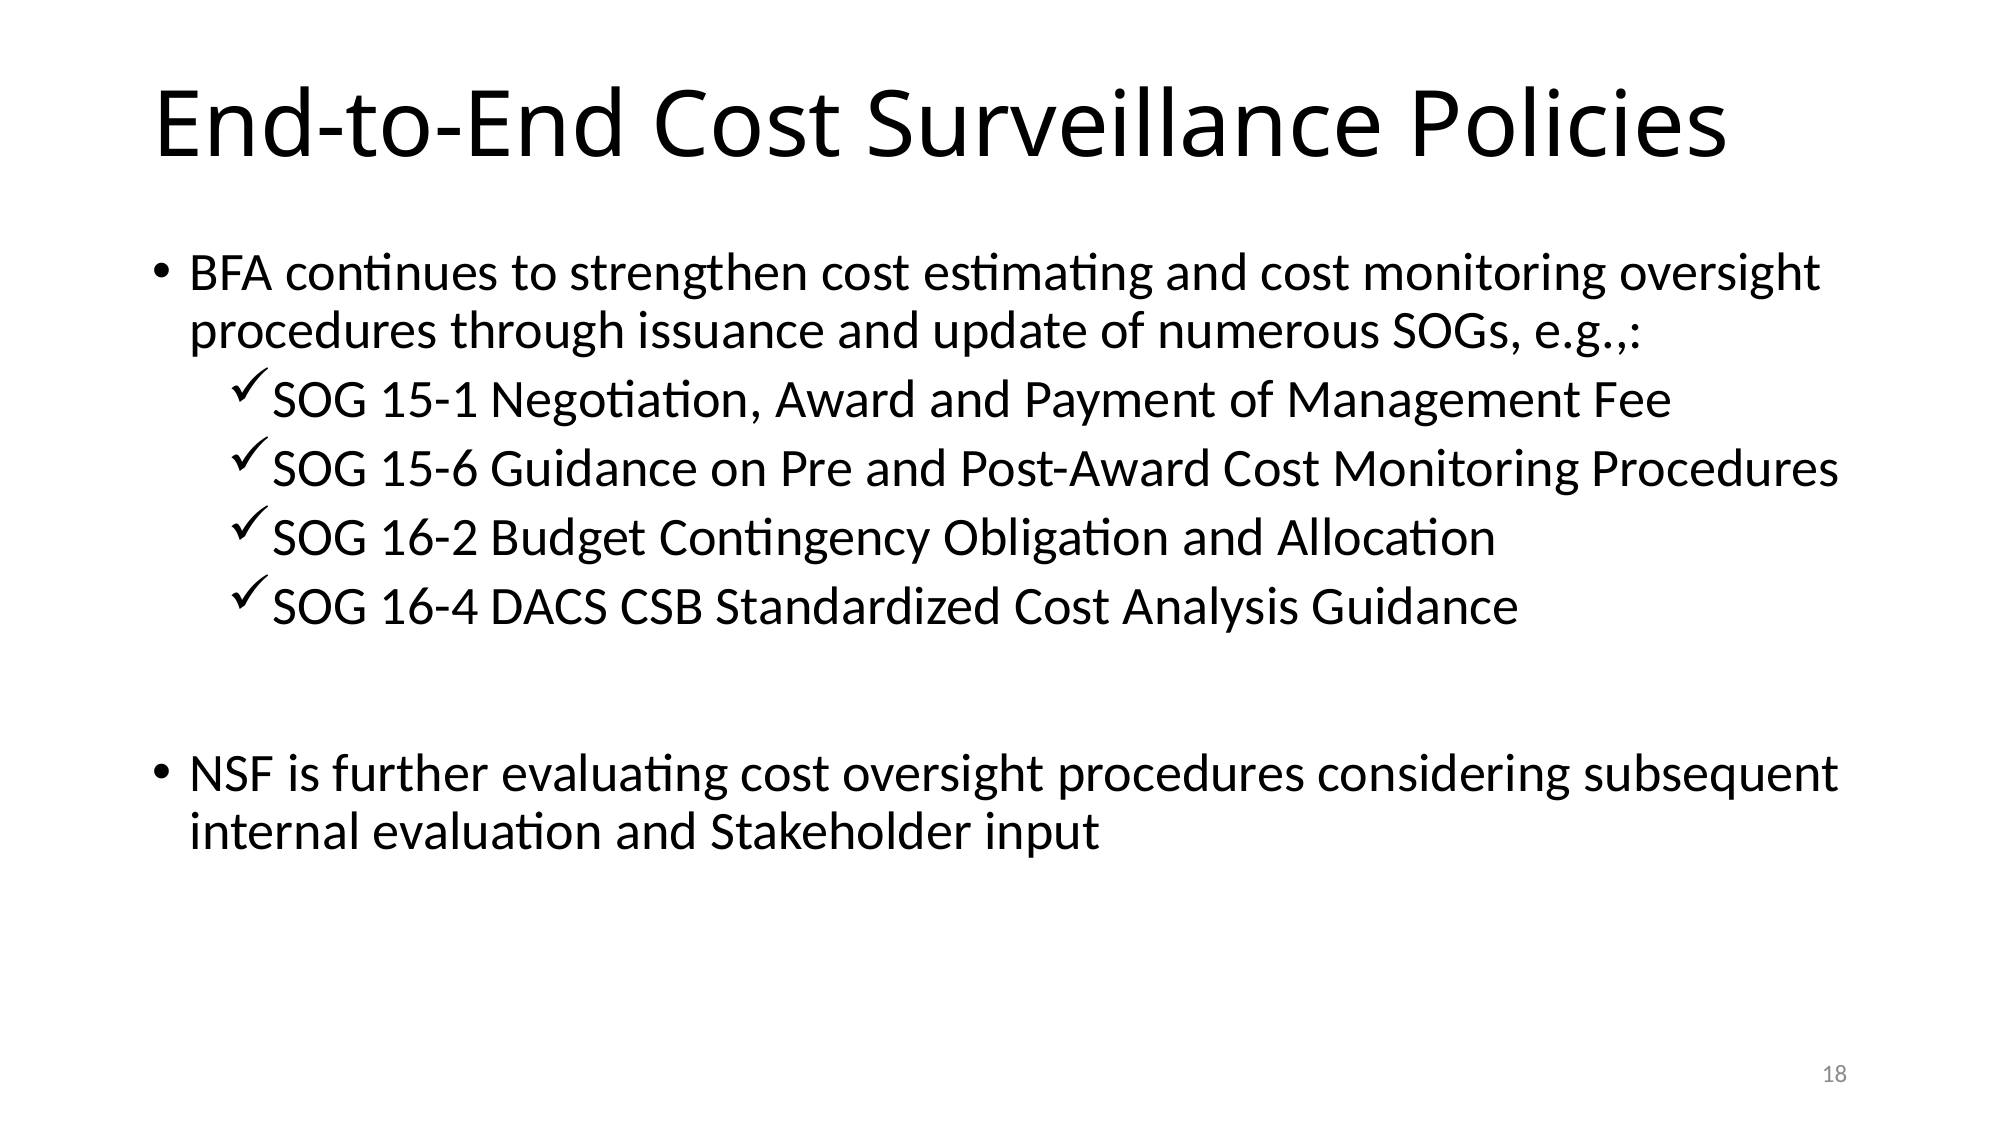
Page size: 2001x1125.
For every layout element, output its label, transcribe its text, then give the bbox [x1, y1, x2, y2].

list BFA continues to strengthen cost estimating and cost monitoring oversight procedures through issuance and update of numerous SOGs, e.g.,: SOG 15-1 Negotiation, Award and Payment of Management Fee SOG 15-6 Guidance on Pre and Post-Award Cost Monitoring Procedures SOG 16-2 Budget Contingency Obligation and Allocation SOG 16-4 DACS CSB Standardized Cost Analysis Guidance NSF is further evaluating cost oversight procedures considering subsequent internal evaluation and Stakeholder input [137, 236, 1863, 950]
title End-to-End Cost Surveillance Policies [137, 18, 1863, 236]
slide_number 18 [1412, 1042, 1863, 1103]
